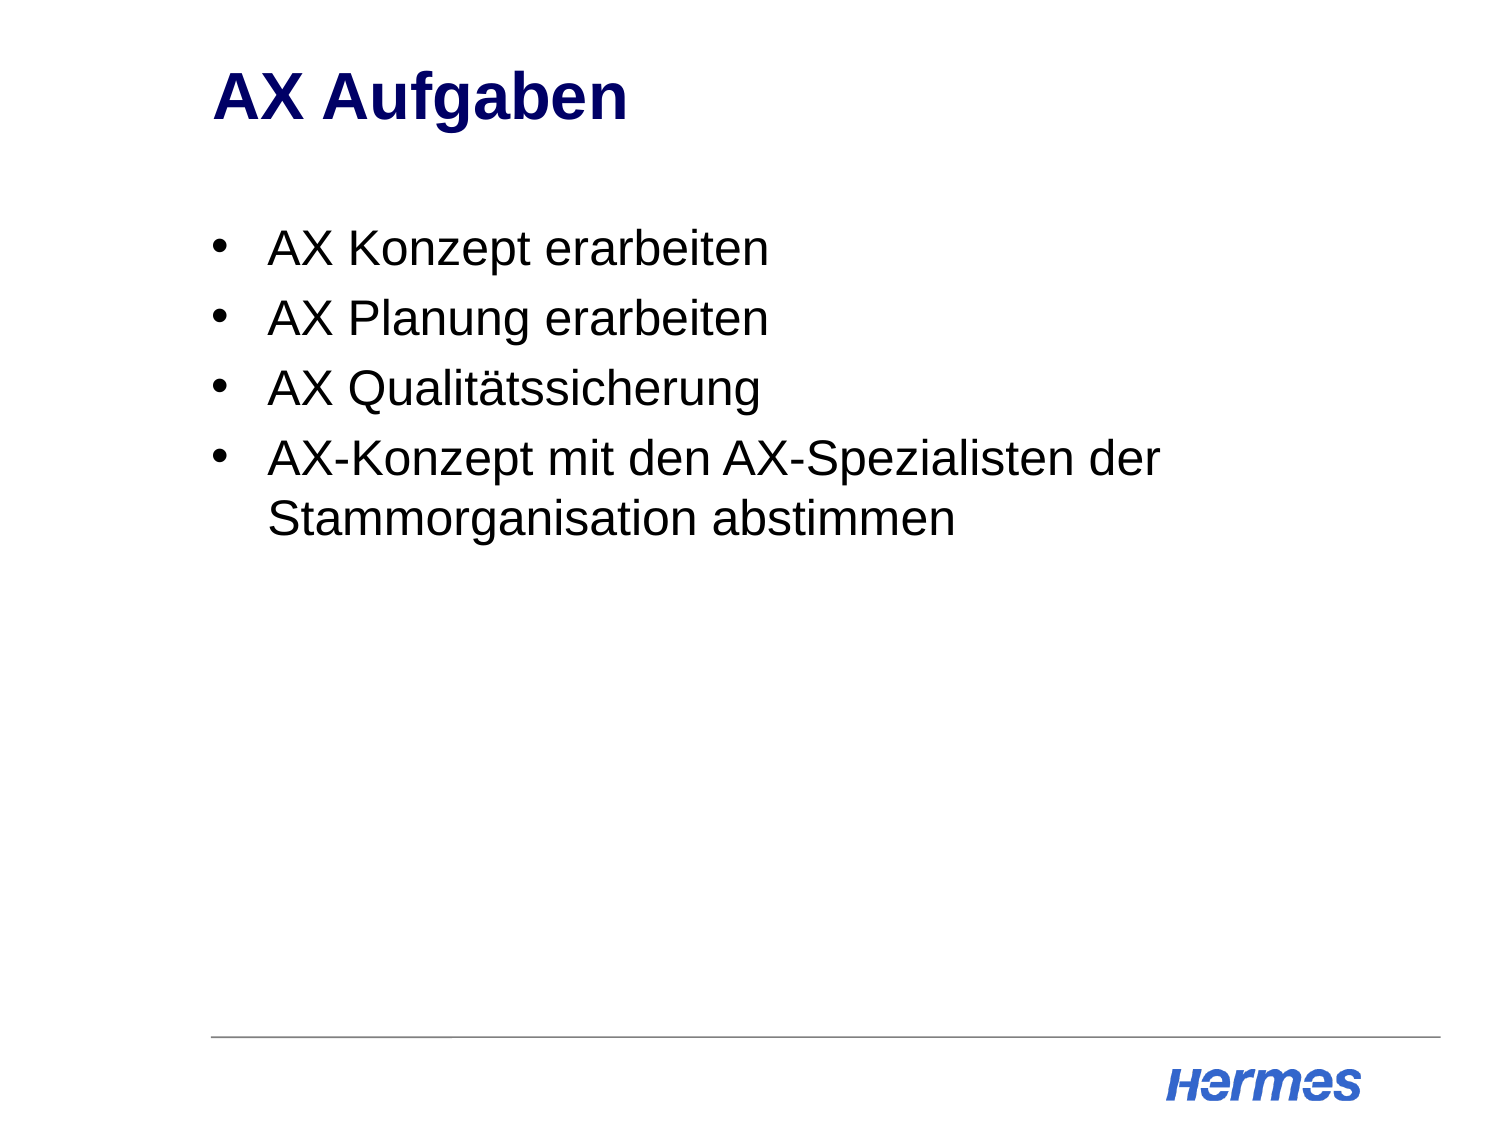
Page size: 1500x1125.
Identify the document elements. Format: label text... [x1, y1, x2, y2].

title AX Aufgaben [212, 52, 1437, 215]
list AX Konzept erarbeiten AX Planung erarbeiten AX Qualitätssicherung AX-Konzept mit den AX-Spezialisten der Stammorganisation abstimmen [210, 215, 1437, 1000]
picture [1166, 1069, 1361, 1101]
